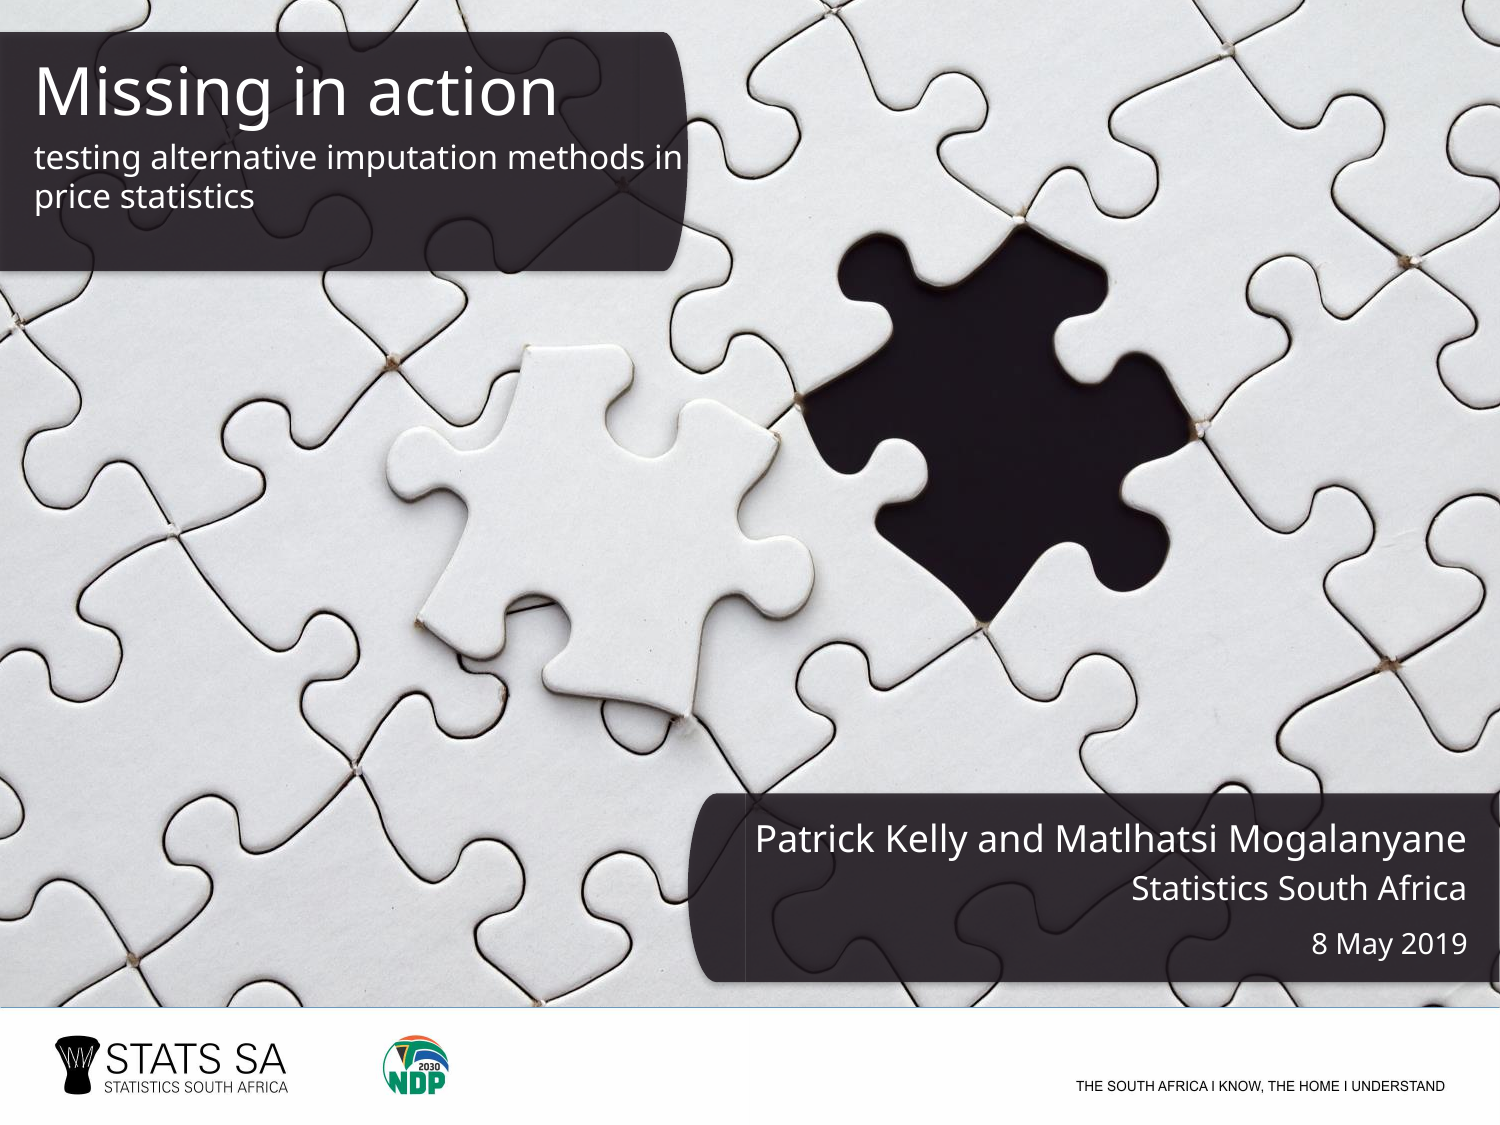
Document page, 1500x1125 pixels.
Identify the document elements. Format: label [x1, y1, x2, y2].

text_box [687, 793, 1500, 983]
picture [0, 0, 1500, 1125]
text_box [0, 31, 689, 272]
